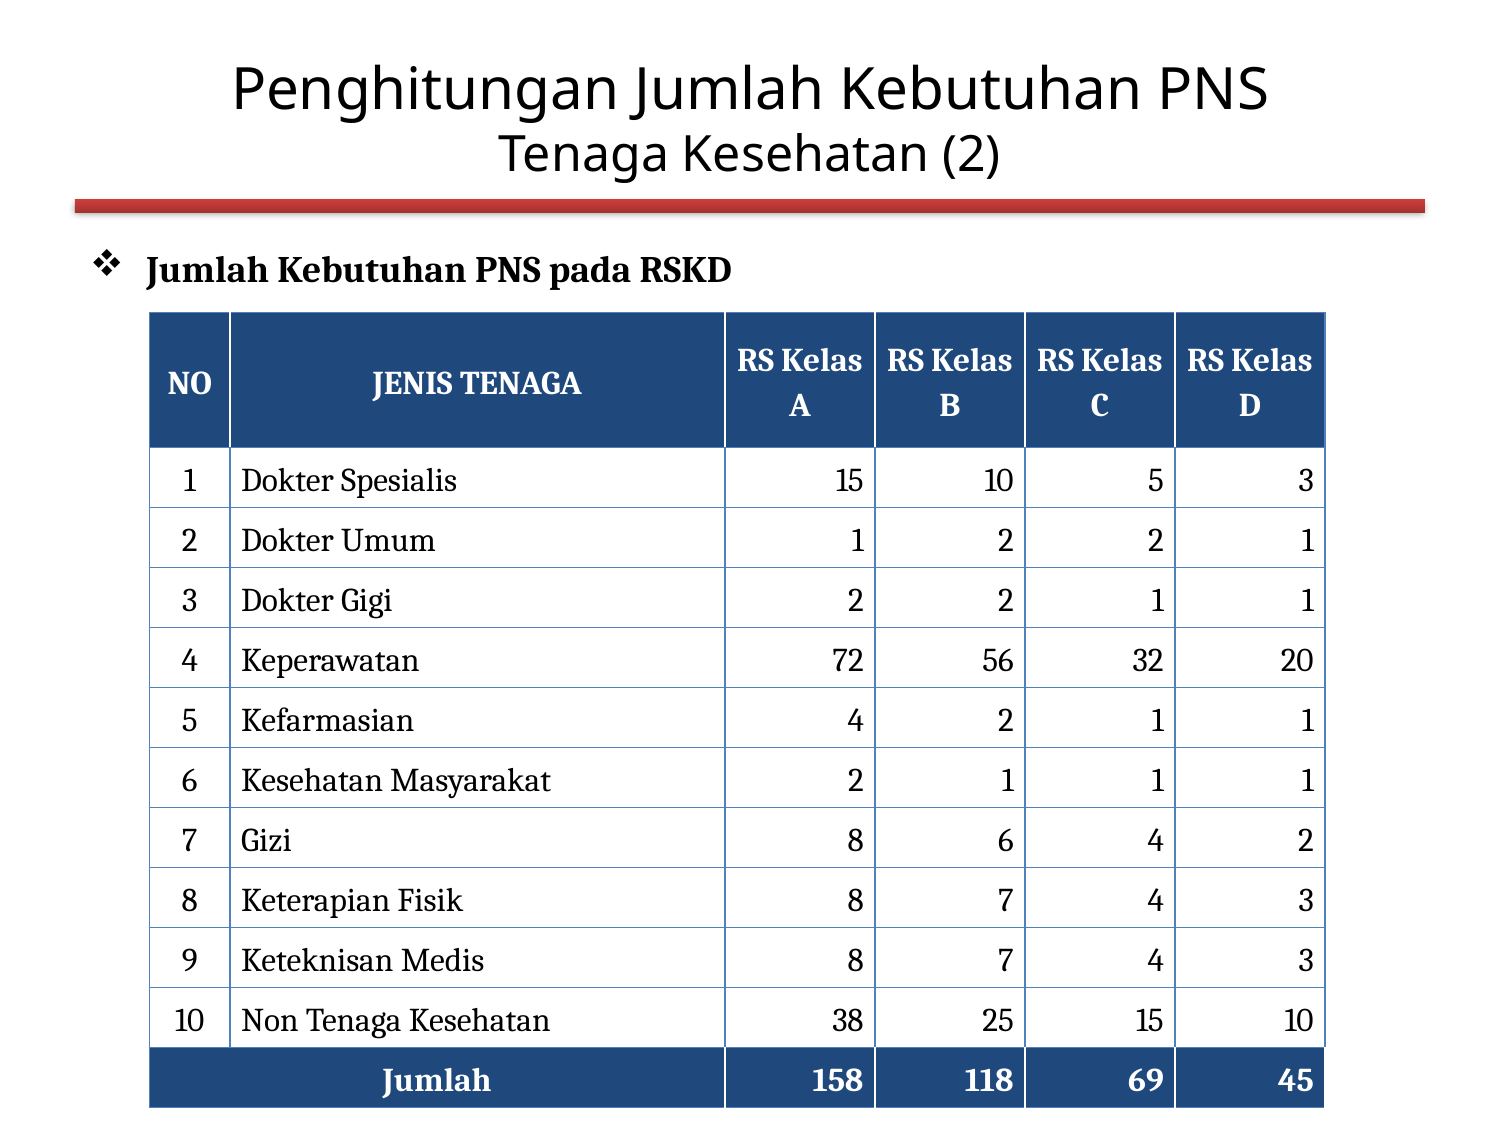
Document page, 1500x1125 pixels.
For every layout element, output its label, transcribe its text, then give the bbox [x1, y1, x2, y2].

table_cell 5 [150, 688, 229, 747]
table_cell Dokter Gigi [231, 568, 724, 627]
table_cell 4 [150, 628, 229, 687]
table_cell 8 [150, 868, 229, 927]
table_cell 8 [726, 868, 874, 927]
table_cell 1 [1026, 748, 1174, 807]
table_cell 3 [1176, 928, 1324, 987]
table_cell Non Tenaga Kesehatan [231, 988, 724, 1047]
text_box [74, 199, 1425, 213]
table_header RS Kelas B [876, 313, 1024, 447]
table_cell 38 [726, 988, 874, 1047]
table_cell 15 [726, 448, 874, 507]
table_header NO [150, 313, 229, 447]
table_cell 1 [1176, 688, 1324, 747]
table_cell 1 [150, 448, 229, 507]
table_cell 3 [1176, 868, 1324, 927]
table_cell 7 [876, 928, 1024, 987]
table_cell Keperawatan [231, 628, 724, 687]
table_cell 6 [150, 748, 229, 807]
table_cell Kesehatan Masyarakat [231, 748, 724, 807]
table_cell 45 [1176, 1048, 1324, 1107]
table_cell 4 [1026, 868, 1174, 927]
table_cell 10 [150, 988, 229, 1047]
table_header RS Kelas D [1176, 313, 1324, 447]
table_cell Gizi [231, 808, 724, 867]
table_cell 32 [1026, 628, 1174, 687]
table_cell 3 [150, 568, 229, 627]
table_cell 1 [1176, 568, 1324, 627]
table_cell 1 [876, 748, 1024, 807]
table_cell 3 [1176, 448, 1324, 507]
table_cell Dokter Umum [231, 508, 724, 567]
table_cell 2 [150, 508, 229, 567]
table_cell 4 [1026, 808, 1174, 867]
table_cell 5 [1026, 448, 1174, 507]
table_cell 1 [1026, 688, 1174, 747]
table_cell 2 [876, 568, 1024, 627]
table_cell Dokter Spesialis [231, 448, 724, 507]
table_header RS Kelas C [1026, 313, 1174, 447]
table_cell 15 [1026, 988, 1174, 1047]
table_cell 72 [726, 628, 874, 687]
table_cell 2 [1176, 808, 1324, 867]
table_cell 2 [876, 688, 1024, 747]
table_cell 158 [726, 1048, 874, 1107]
table_cell 118 [876, 1048, 1024, 1107]
table_cell Keterapian Fisik [231, 868, 724, 927]
table_cell 69 [1026, 1048, 1174, 1107]
list Jumlah Kebutuhan PNS pada RSKD [75, 237, 1425, 300]
table_cell Jumlah [150, 1048, 724, 1107]
table_cell 2 [876, 508, 1024, 567]
table_cell 2 [1026, 508, 1174, 567]
table_header JENIS TENAGA [231, 313, 724, 447]
table_cell 8 [726, 928, 874, 987]
table_cell 25 [876, 988, 1024, 1047]
table_cell 2 [726, 748, 874, 807]
table_cell 56 [876, 628, 1024, 687]
table_cell 7 [876, 868, 1024, 927]
table_cell 7 [150, 808, 229, 867]
table_cell 8 [726, 808, 874, 867]
table_cell 4 [1026, 928, 1174, 987]
table_cell 1 [1176, 508, 1324, 567]
table_header RS Kelas A [726, 313, 874, 447]
title Penghitungan Jumlah Kebutuhan PNS Tenaga Kesehatan (2) [75, 45, 1425, 188]
table_cell 2 [726, 568, 874, 627]
table_cell 10 [876, 448, 1024, 507]
table_cell 1 [1176, 748, 1324, 807]
table_cell 20 [1176, 628, 1324, 687]
table_cell 1 [726, 508, 874, 567]
table_cell 6 [876, 808, 1024, 867]
table_cell 9 [150, 928, 229, 987]
table_cell Kefarmasian [231, 688, 724, 747]
table_cell Keteknisan Medis [231, 928, 724, 987]
table_cell 4 [726, 688, 874, 747]
table_cell 1 [1026, 568, 1174, 627]
table_cell 10 [1176, 988, 1324, 1047]
